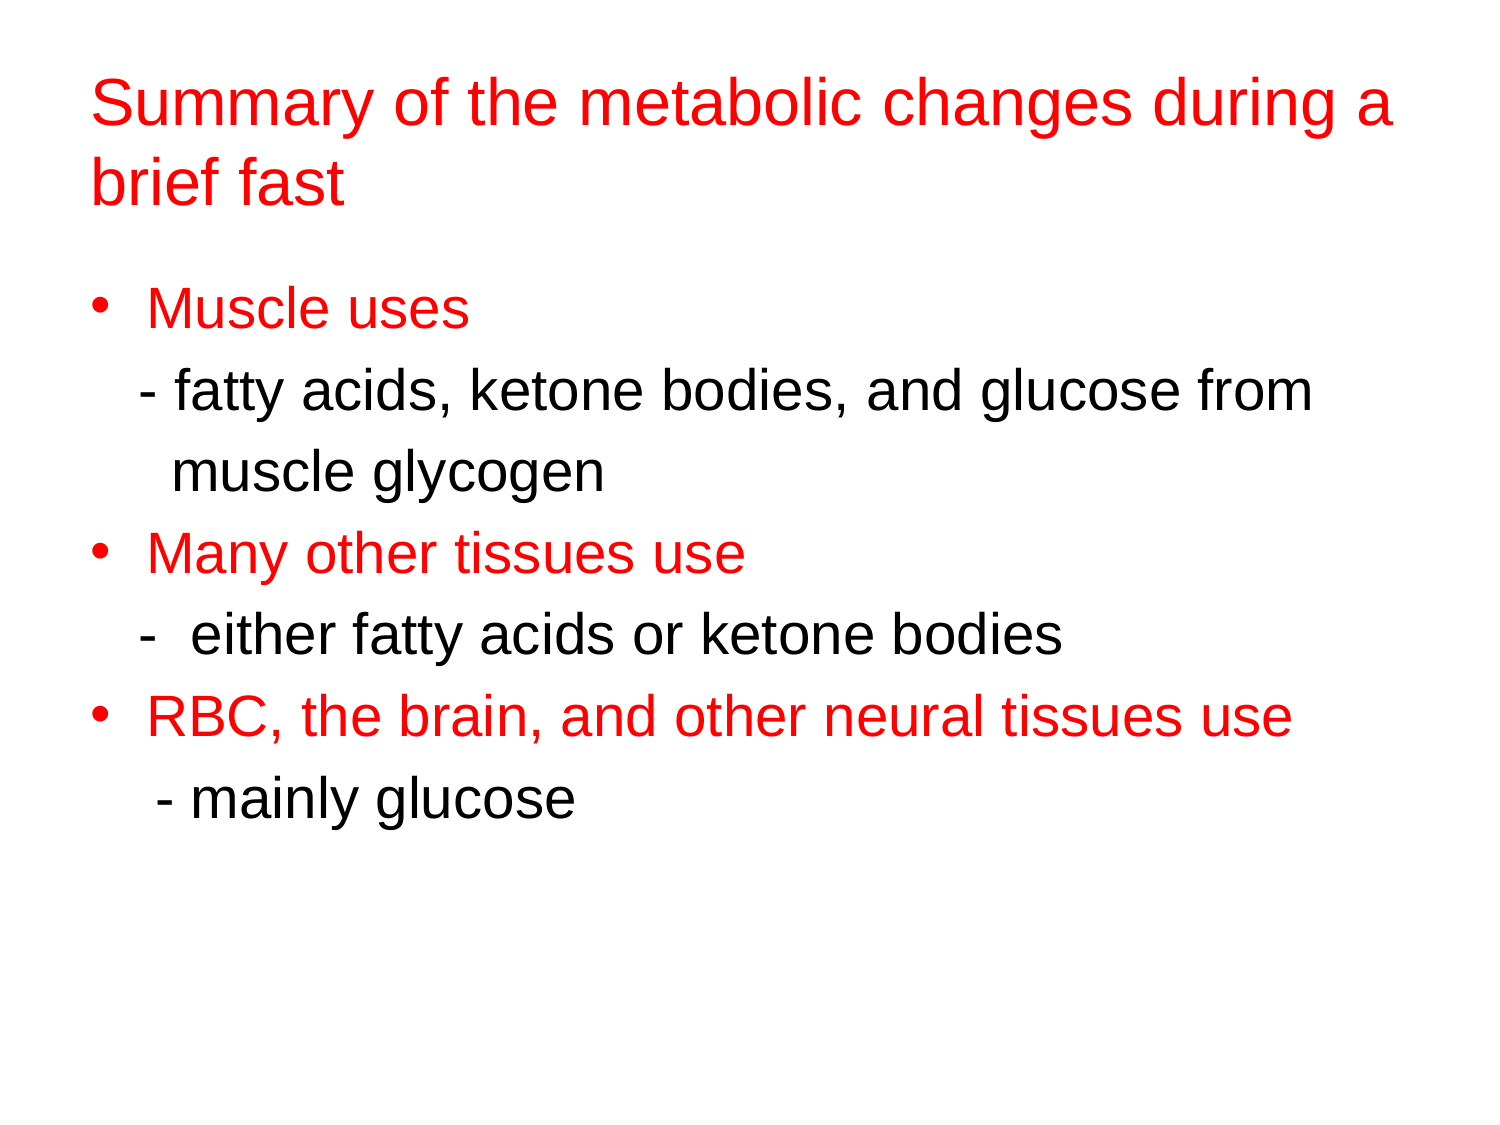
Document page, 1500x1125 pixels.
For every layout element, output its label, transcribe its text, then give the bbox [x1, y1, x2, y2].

title Summary of the metabolic changes during a brief fast [75, 45, 1425, 233]
list Muscle uses - fatty acids, ketone bodies, and glucose from muscle glycogen Many other tissues use - either fatty acids or ketone bodies RBC, the brain, and other neural tissues use - mainly glucose [75, 262, 1465, 1005]
